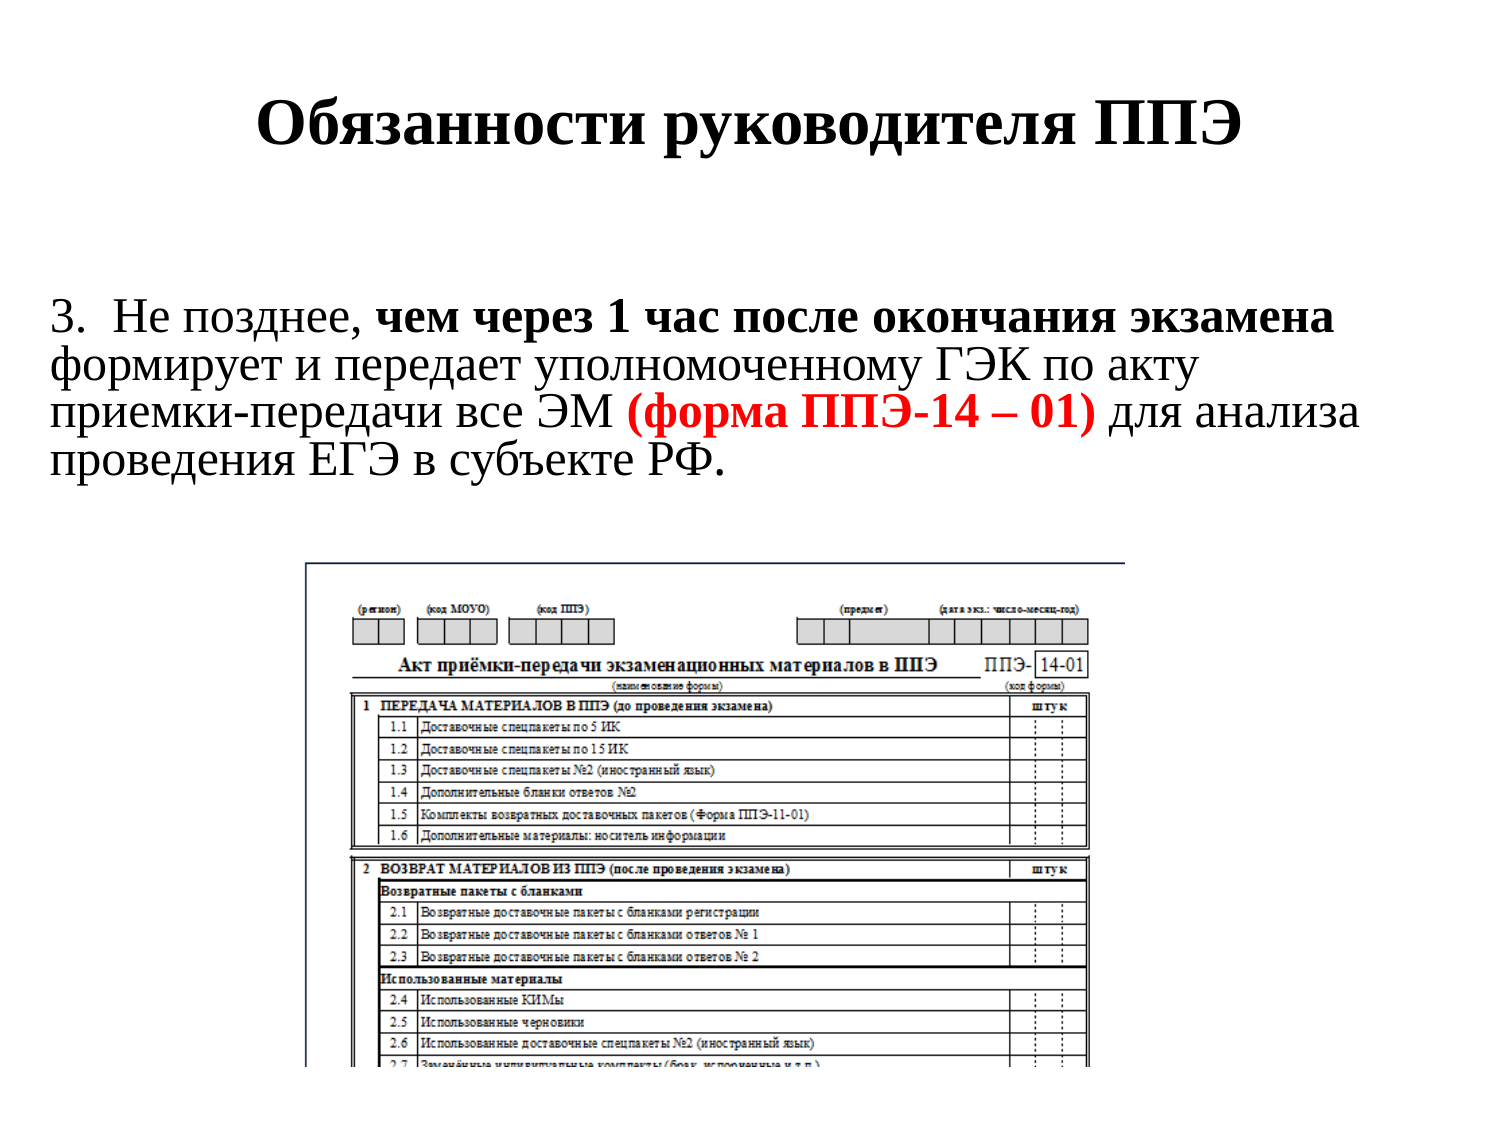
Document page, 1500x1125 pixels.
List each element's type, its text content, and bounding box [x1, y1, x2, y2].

picture [304, 562, 1126, 1067]
text_box 3. Не позднее, чем через 1 час после окончания экзамена формирует и передает уполномоченному ГЭК по акту приемки-передачи все ЭМ (форма ППЭ-14 – 01) для анализа проведения ЕГЭ в субъекте РФ. [35, 210, 1406, 563]
text_box Обязанности руководителя ППЭ [58, 70, 1442, 165]
